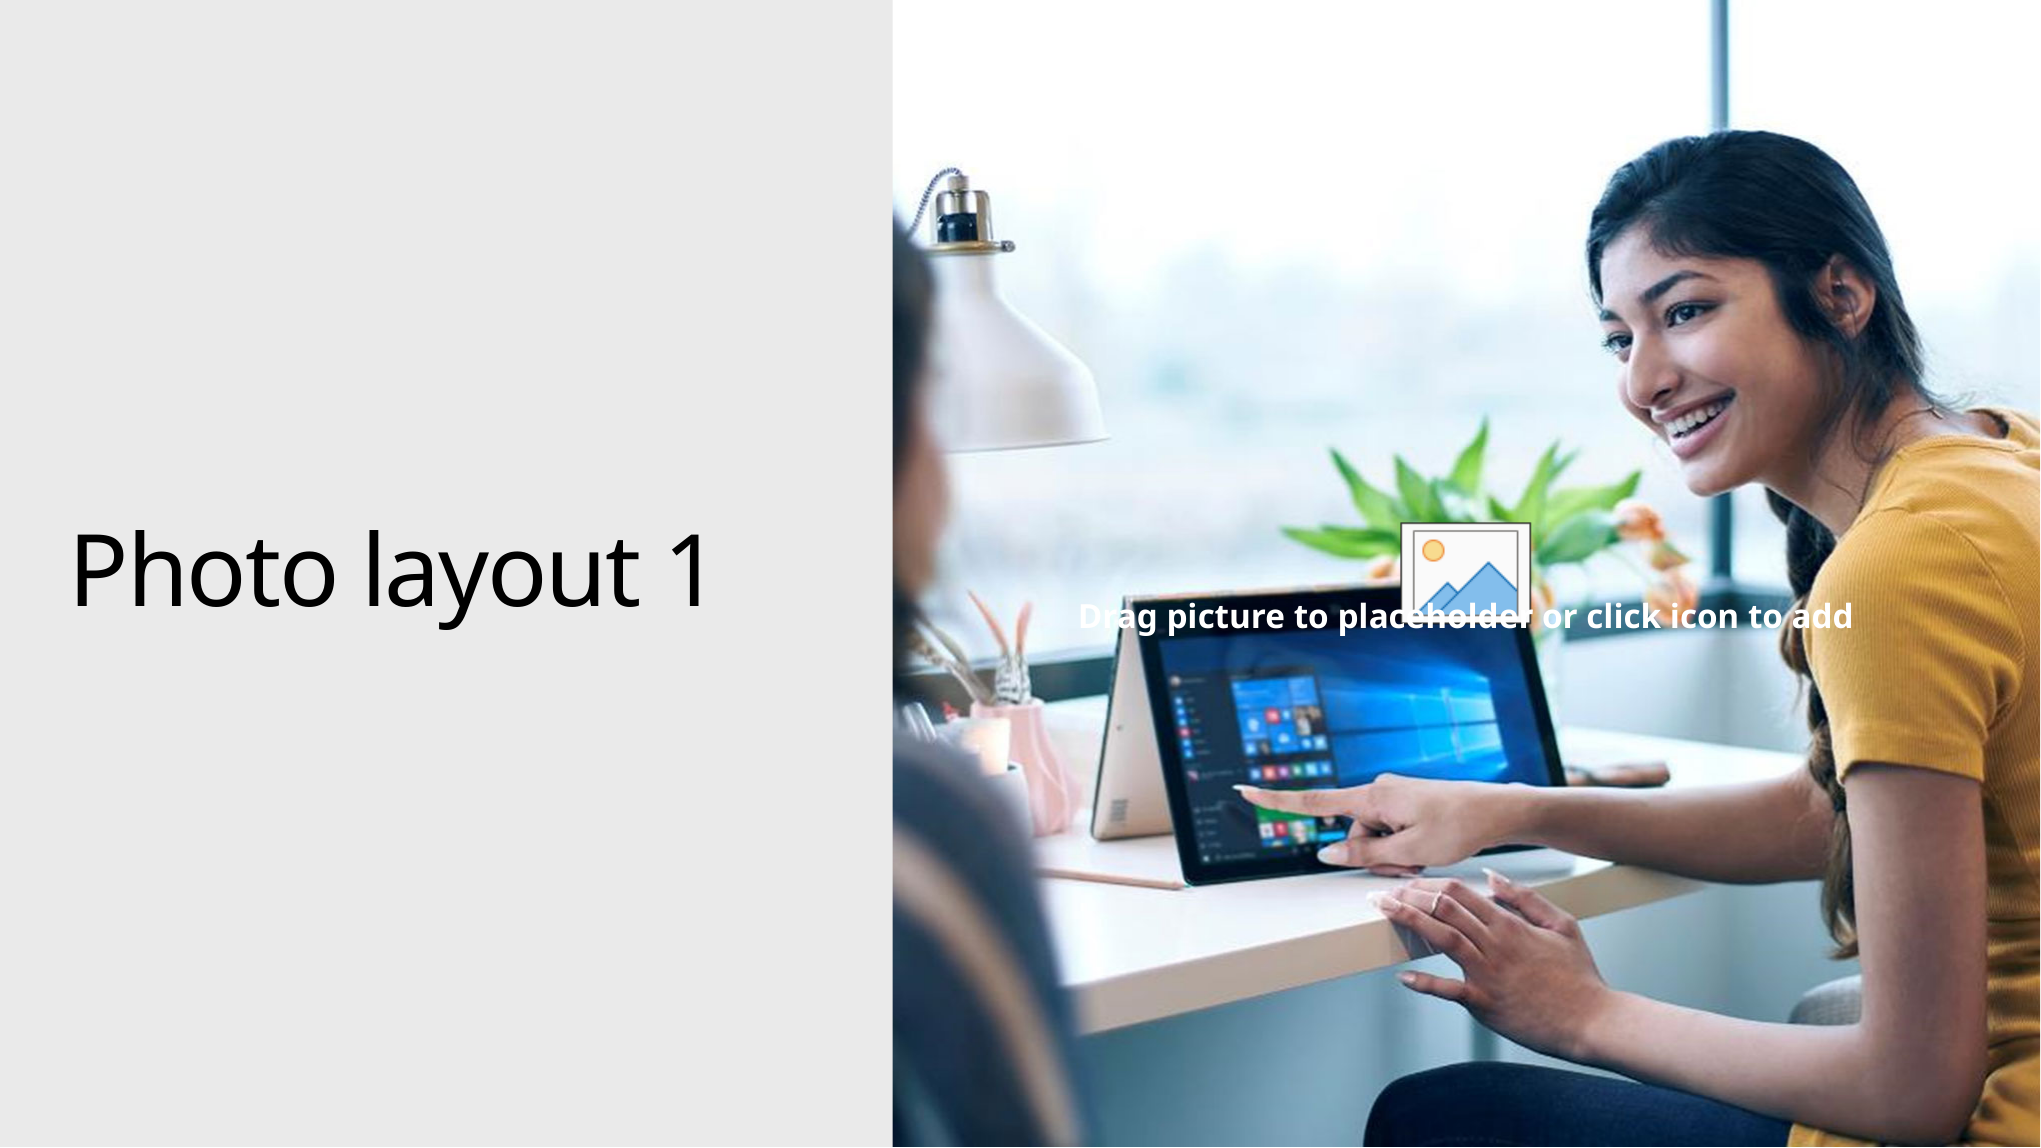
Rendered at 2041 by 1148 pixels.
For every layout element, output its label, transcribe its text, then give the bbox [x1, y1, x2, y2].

title Photo layout 1 [45, 449, 848, 698]
picture [892, 0, 2041, 1148]
